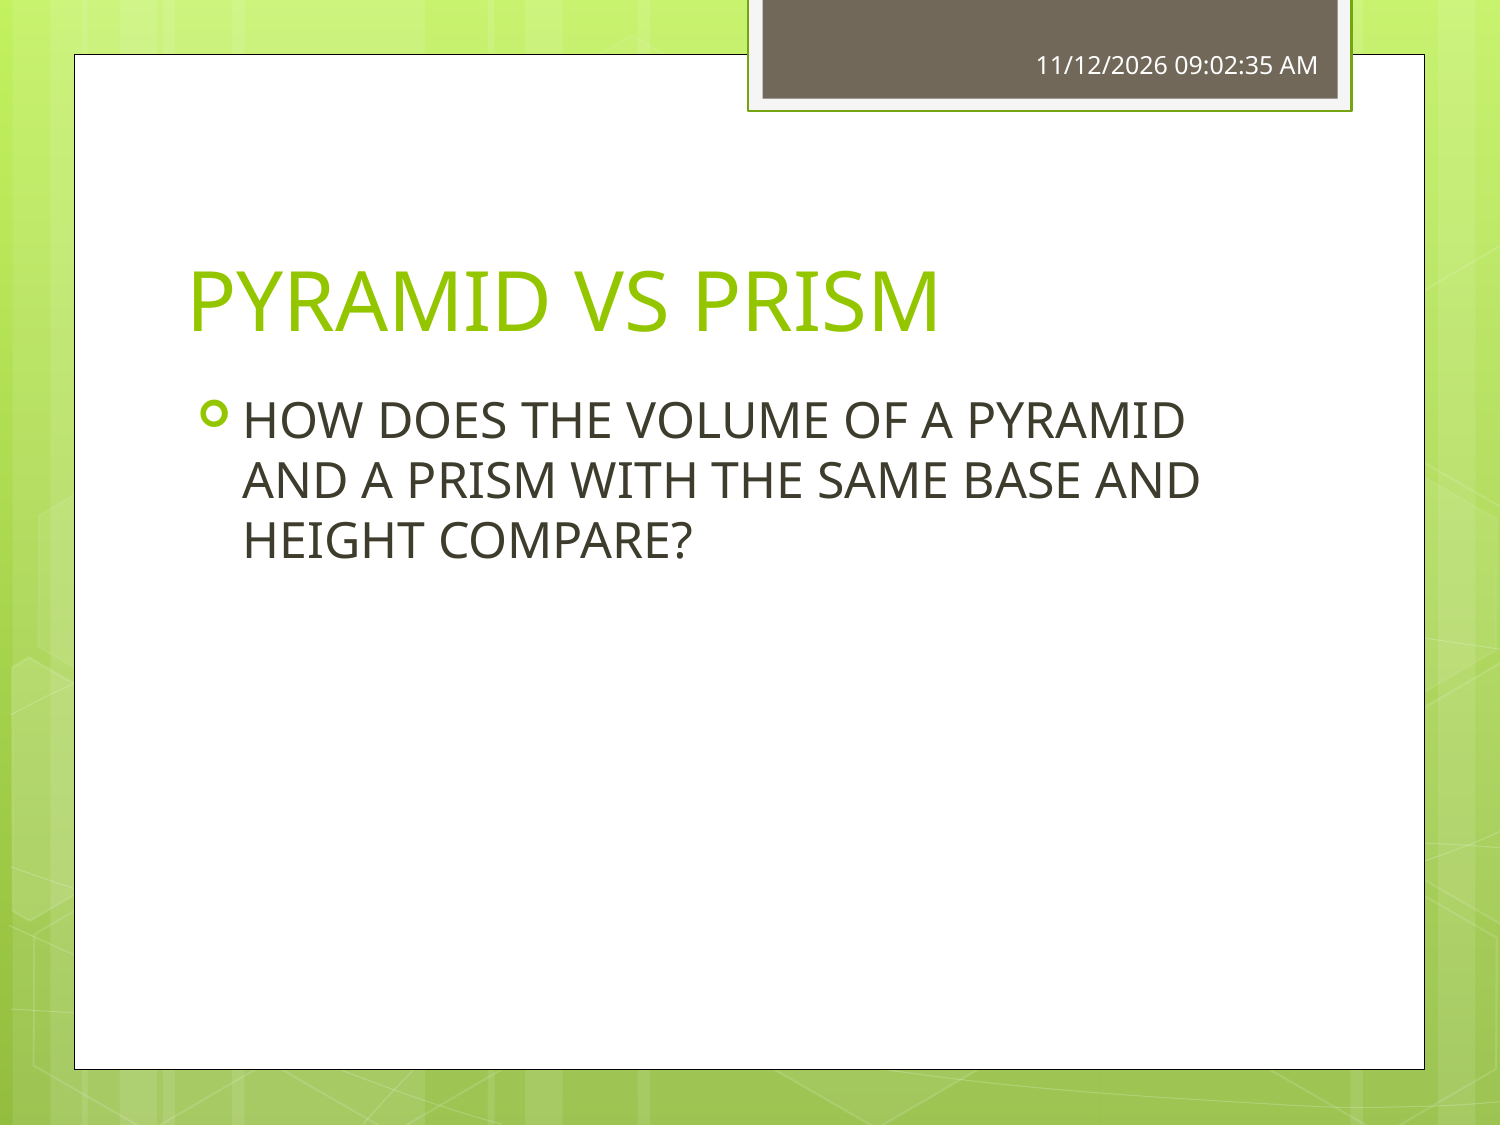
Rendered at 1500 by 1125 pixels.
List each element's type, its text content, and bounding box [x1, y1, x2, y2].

title PYRAMID VS PRISM [171, 168, 1324, 357]
list HOW DOES THE VOLUME OF A PYRAMID AND A PRISM WITH THE SAME BASE AND HEIGHT COMPARE? [171, 381, 1283, 957]
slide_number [983, 36, 1334, 97]
